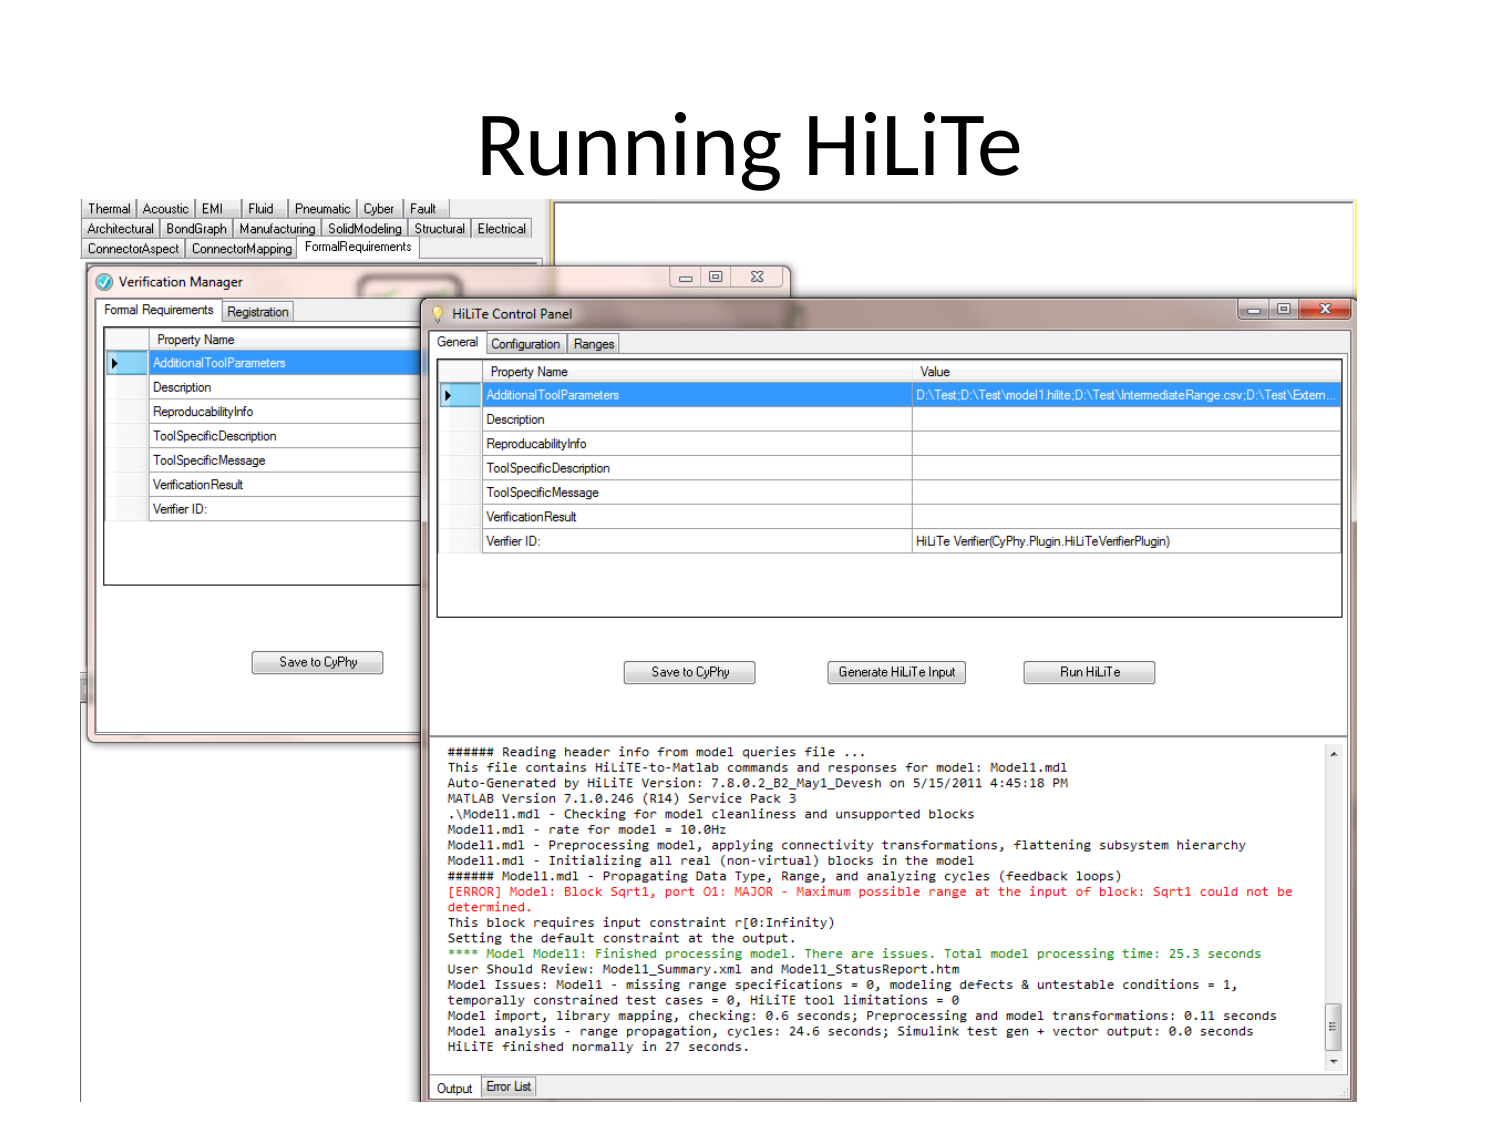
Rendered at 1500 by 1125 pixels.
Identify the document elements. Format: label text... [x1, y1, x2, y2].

picture [80, 199, 1357, 1102]
title Running HiLiTe [75, 45, 1425, 233]
